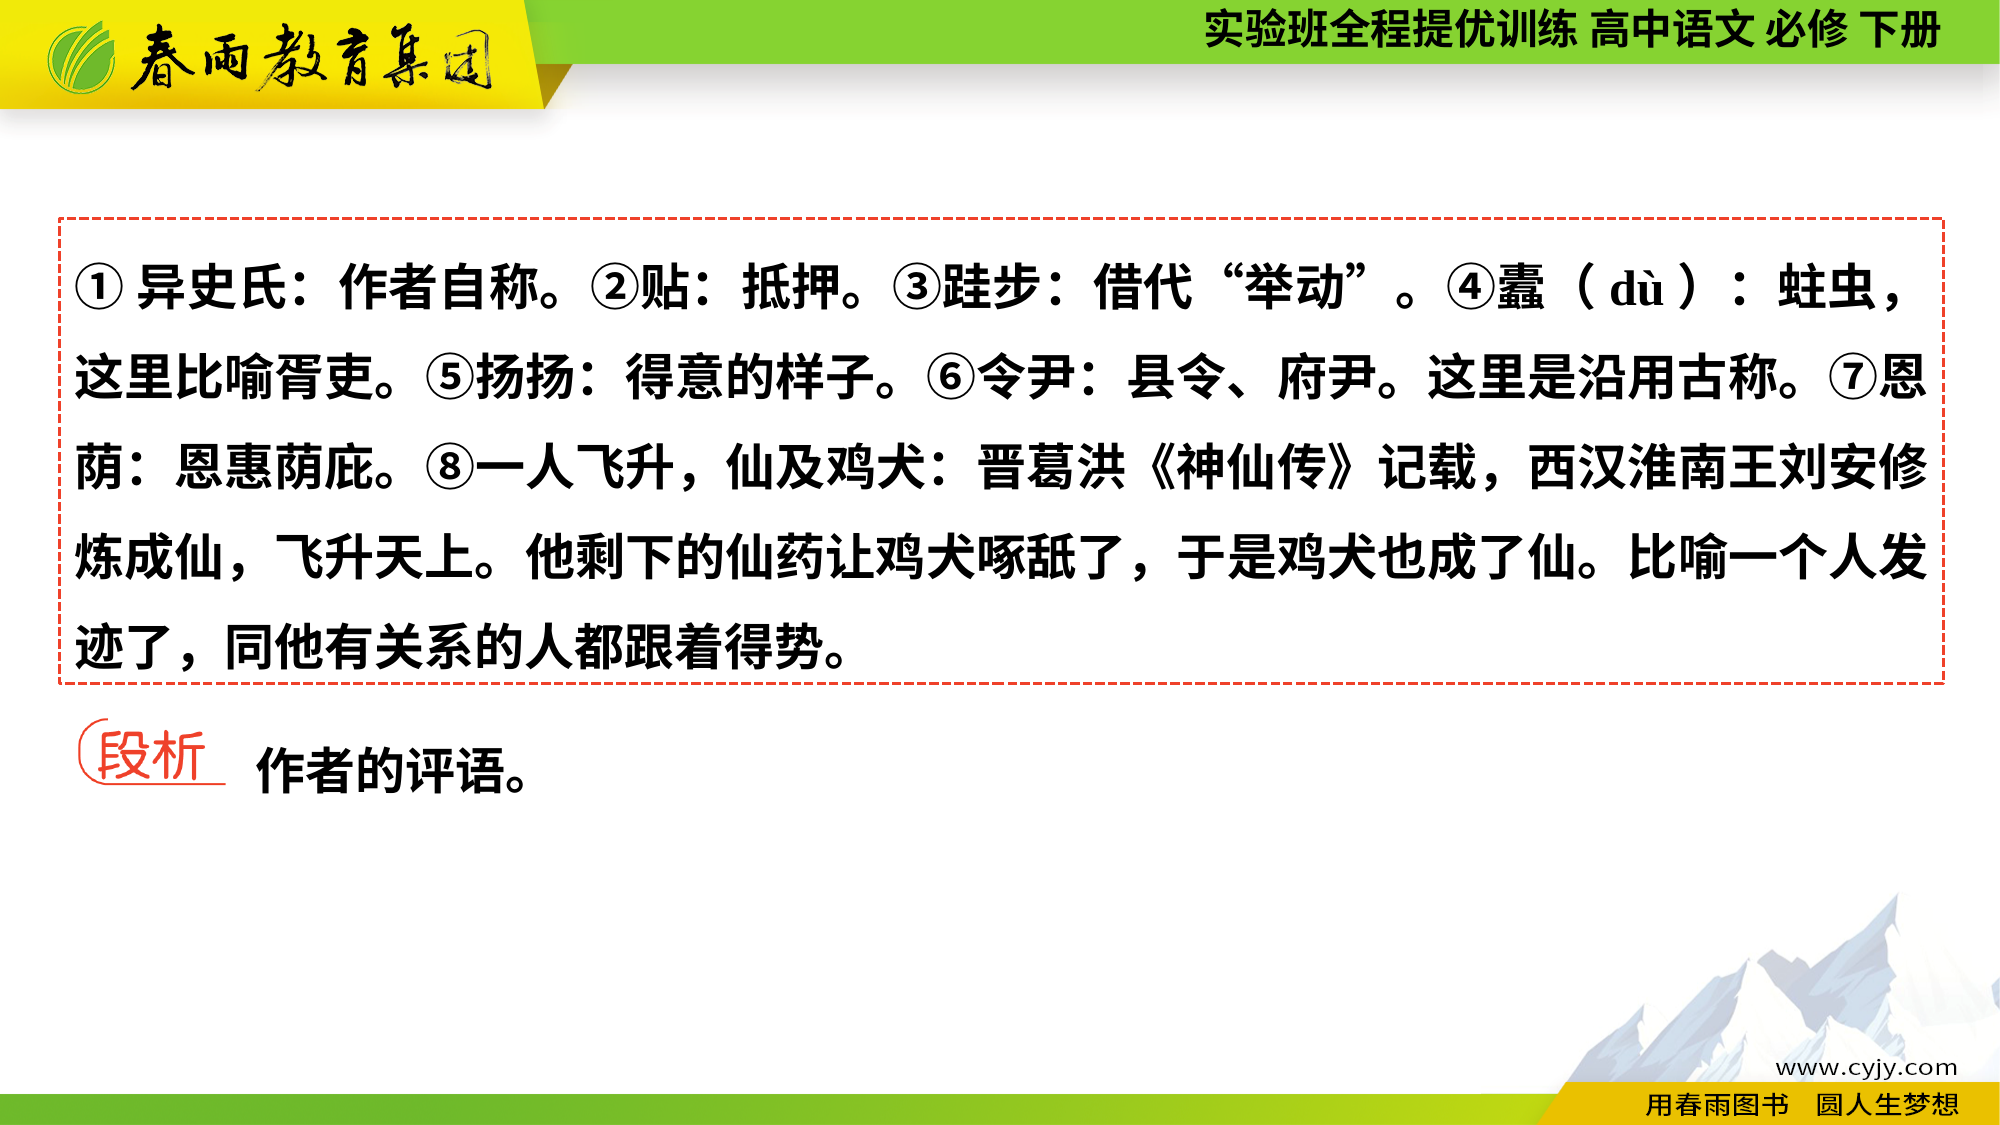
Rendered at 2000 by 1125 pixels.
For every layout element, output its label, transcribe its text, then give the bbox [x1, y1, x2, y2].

text_box ①异史氏：作者自称。②贴：抵押。③跬步：借代“举动”。④蠹（dù）：蛀虫，这里比喻胥吏。⑤扬扬：得意的样子。⑥令尹：县令、府尹。这里是沿用古称。⑦恩荫：恩惠荫庇。⑧一人飞升，仙及鸡犬：晋葛洪《神仙传》记载，西汉淮南王刘安修炼成仙，飞升天上。他剩下的仙药让鸡犬啄舐了，于是鸡犬也成了仙。比喻一个人发迹了，同他有关系的人都跟着得势。 [59, 218, 1944, 684]
picture [0, 0, 2000, 1125]
text_box 作者的评语。 [59, 702, 1944, 808]
